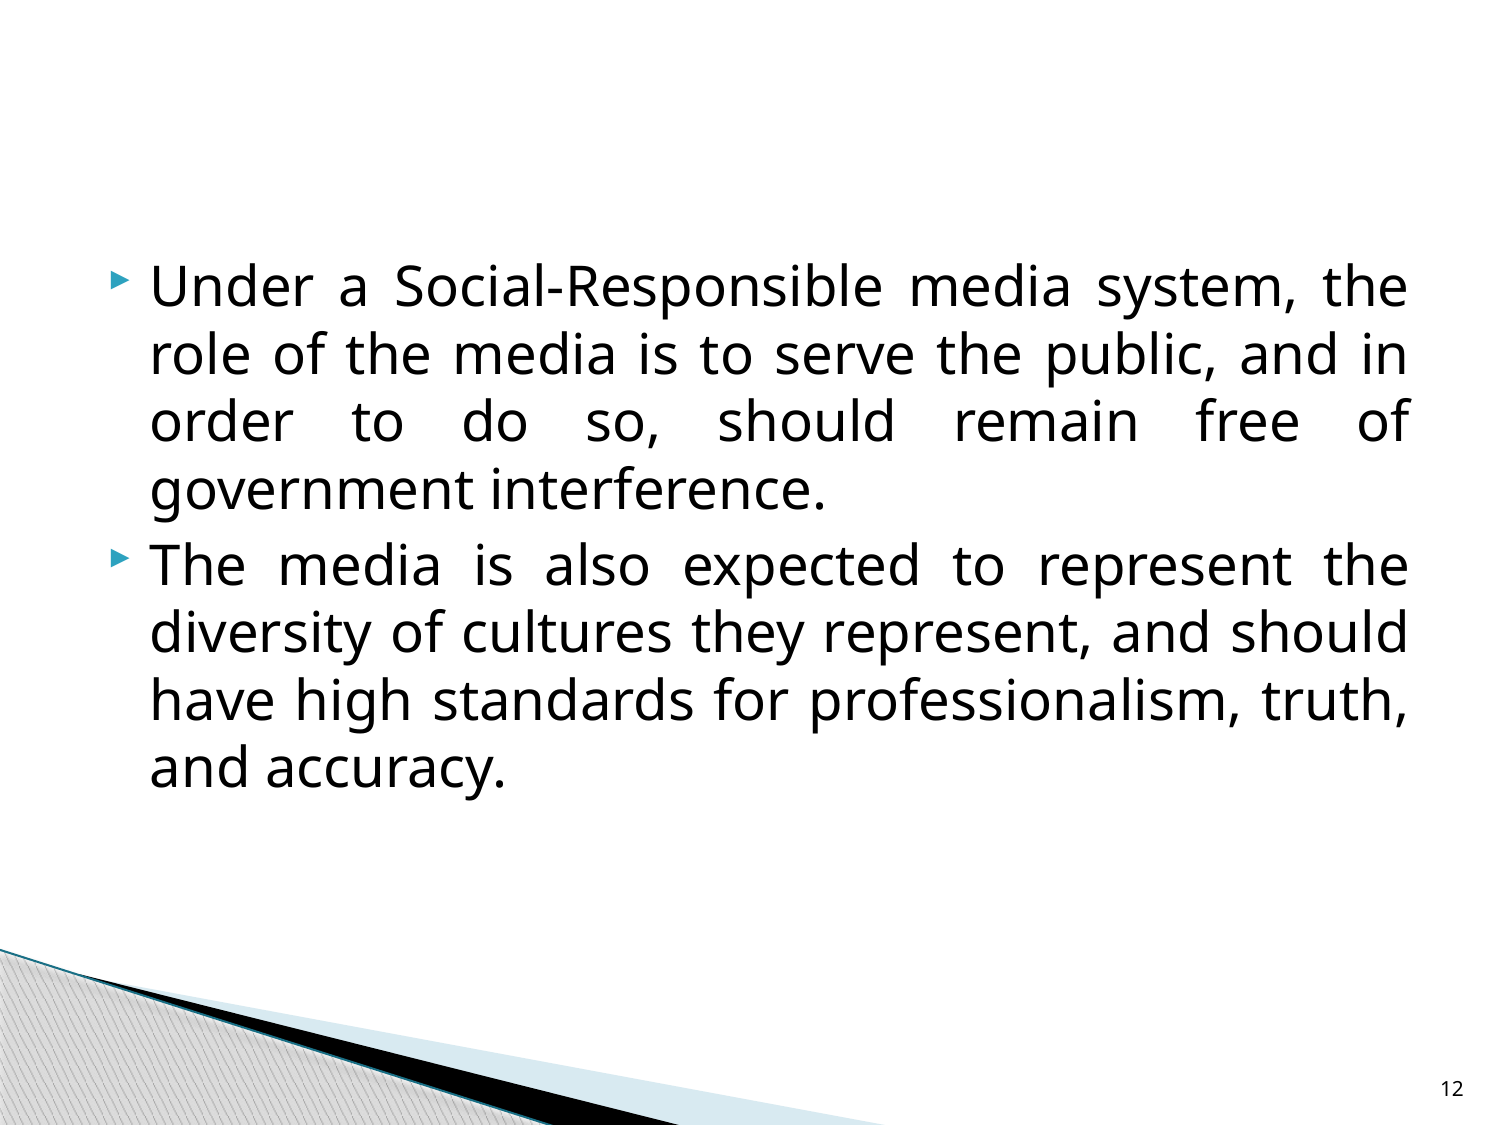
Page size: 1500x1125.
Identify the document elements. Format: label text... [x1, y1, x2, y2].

list Under a Social-Responsible media system, the role of the media is to serve the public, and in order to do so, should remain free of government interference. The media is also expected to represent the diversity of cultures they represent, and should have high standards for professionalism, truth, and accuracy. [75, 243, 1425, 986]
slide_number 12 [1418, 1051, 1479, 1112]
